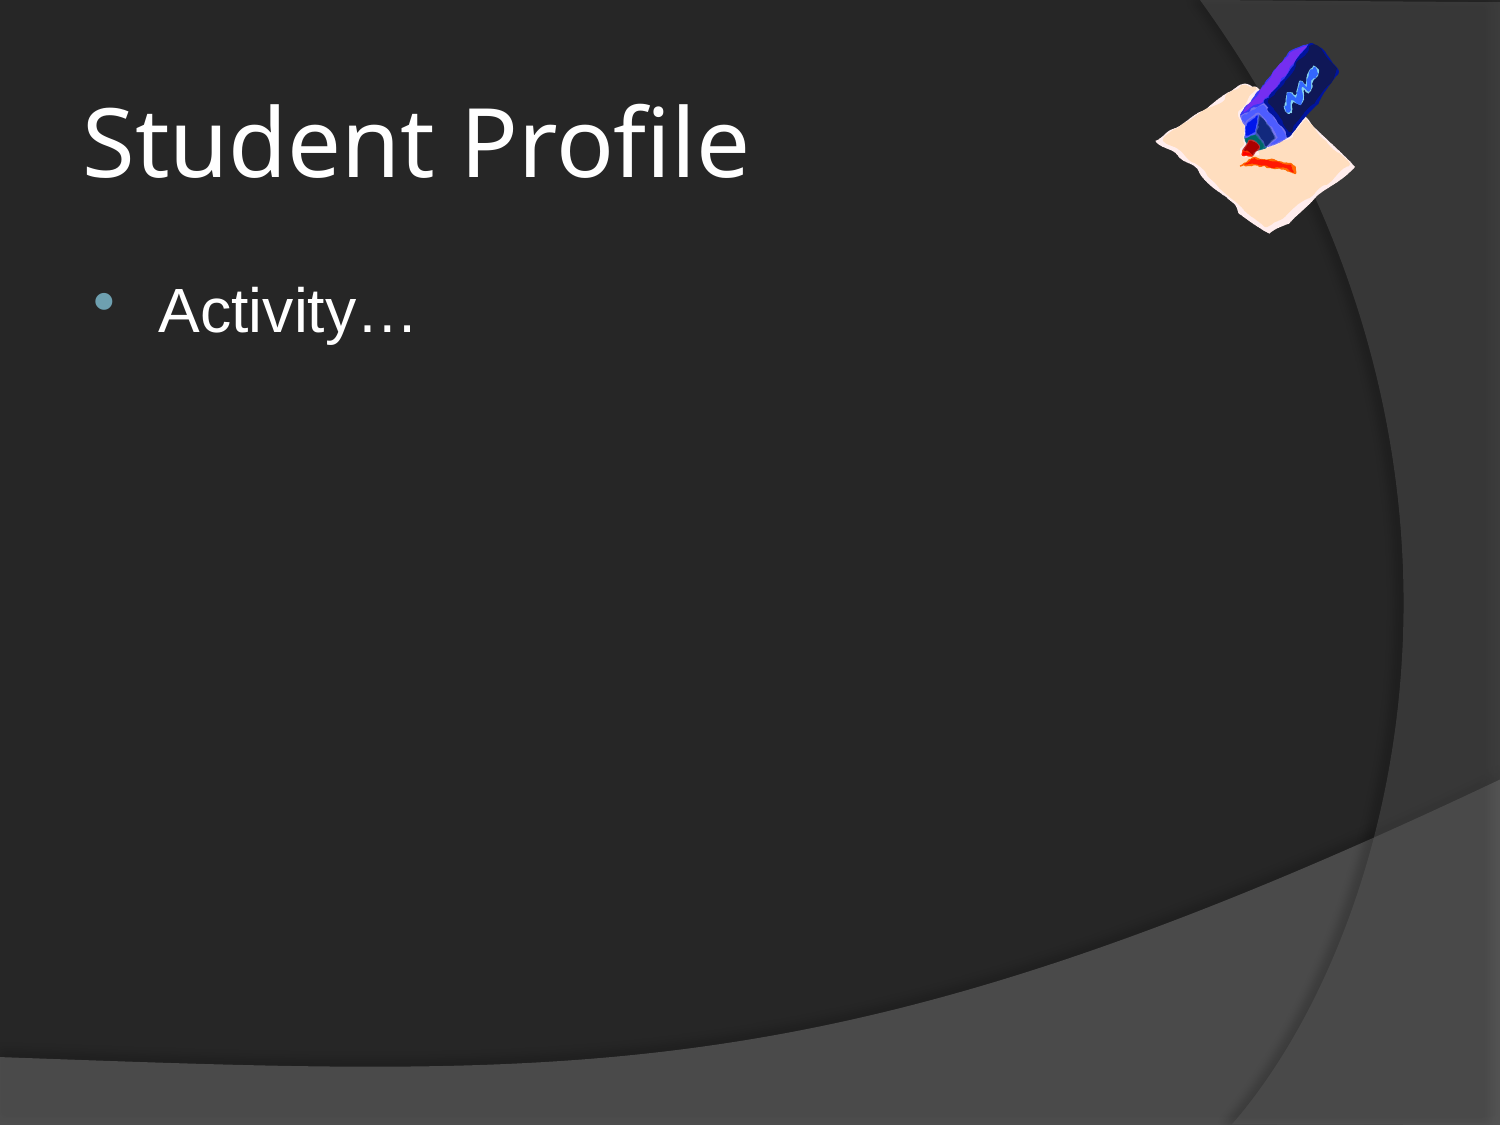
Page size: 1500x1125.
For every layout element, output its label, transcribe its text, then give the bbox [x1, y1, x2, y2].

title Student Profile [75, 45, 1140, 233]
picture [1149, 37, 1360, 238]
list Activity… [75, 262, 1300, 1005]
